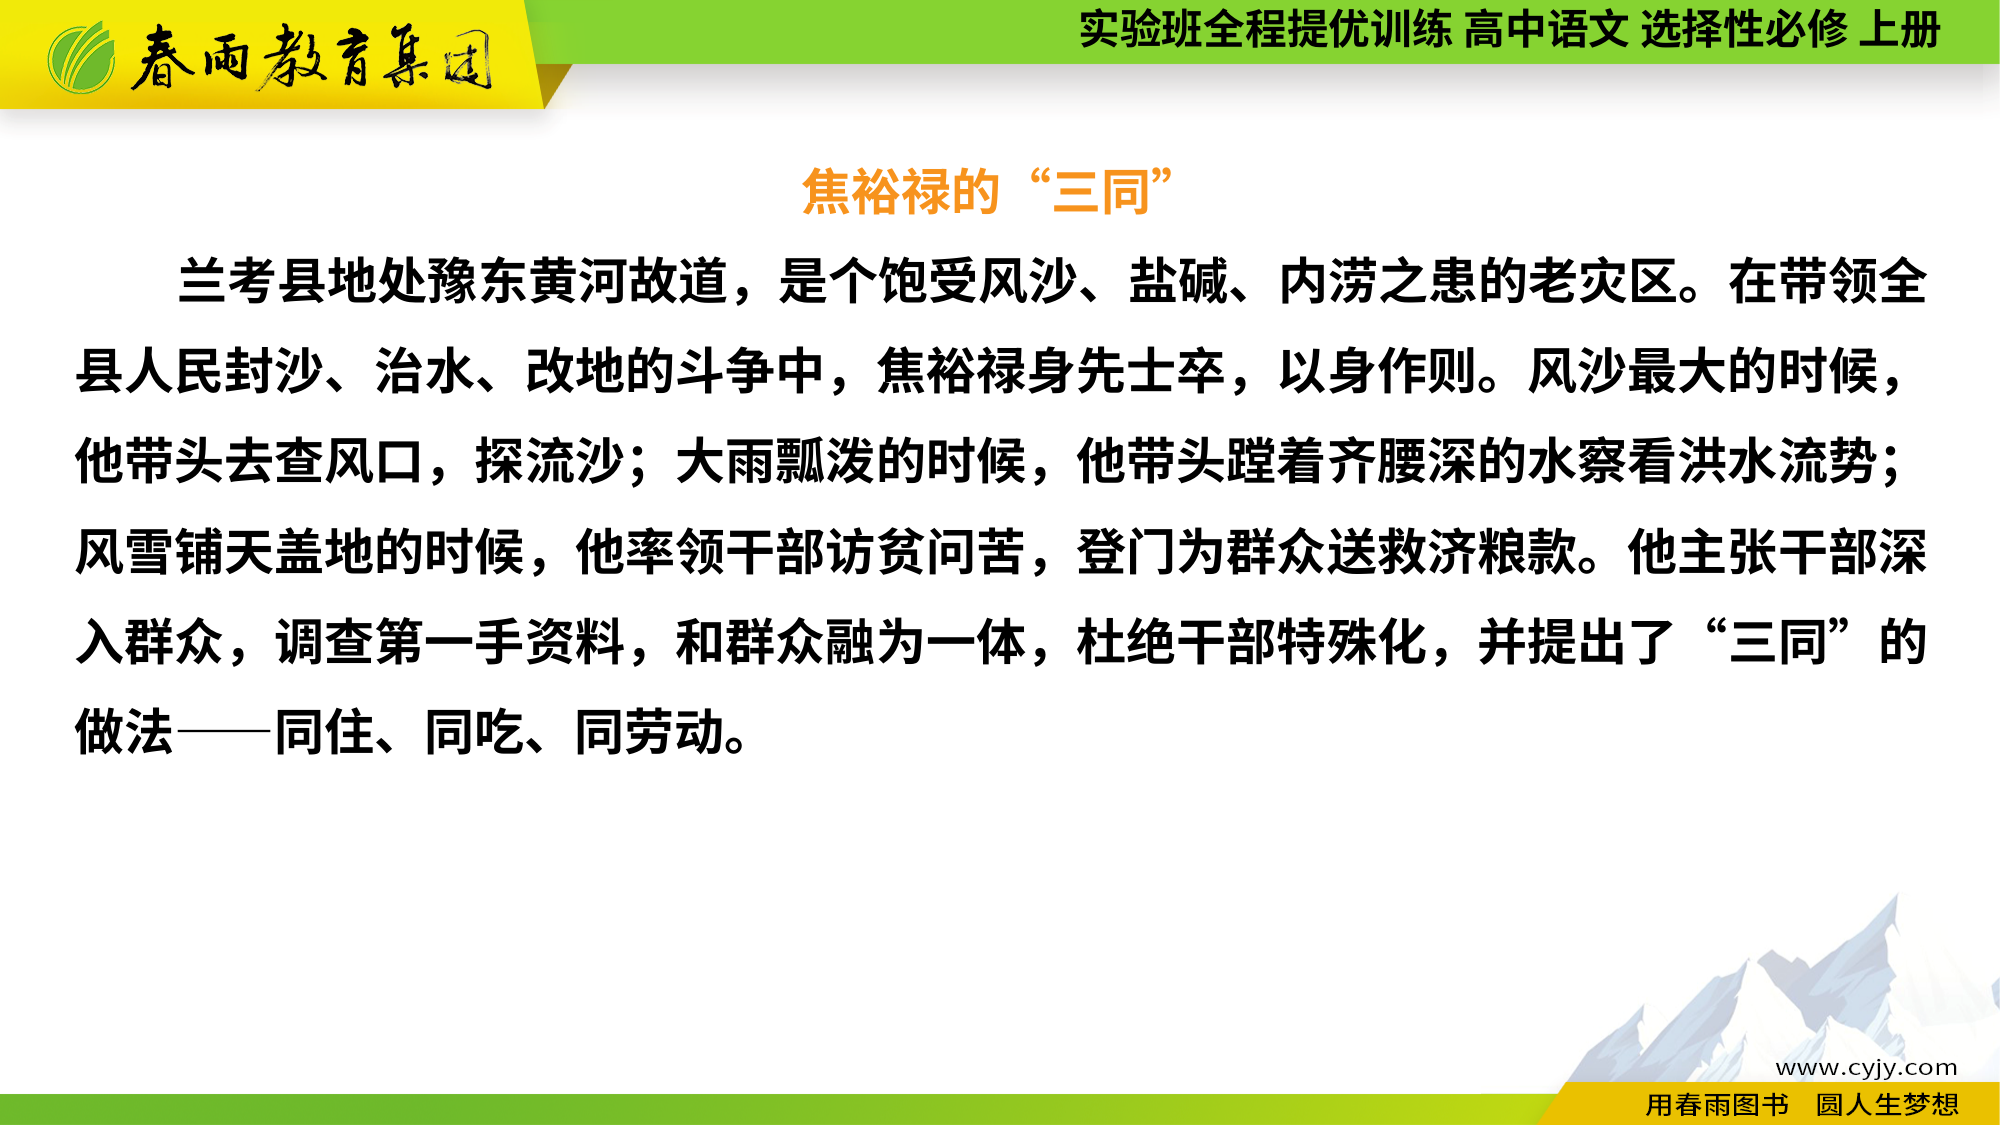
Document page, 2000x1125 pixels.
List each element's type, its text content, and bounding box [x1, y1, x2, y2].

picture [0, 0, 2000, 1125]
list 焦裕禄的“三同” 兰考县地处豫东黄河故道，是个饱受风沙、盐碱、内涝之患的老灾区。在带领全县人民封沙、治水、改地的斗争中，焦裕禄身先士卒，以身作则。风沙最大的时候，他带头去查风口，探流沙；大雨瓢泼的时候，他带头蹚着齐腰深的水察看洪水流势；风雪铺天盖地的时候，他率领干部访贫问苦，登门为群众送救济粮款。他主张干部深入群众，调查第一手资料，和群众融为一体，杜绝干部特殊化，并提出了“三同”的做法——同住、同吃、同劳动。 [59, 122, 1944, 774]
